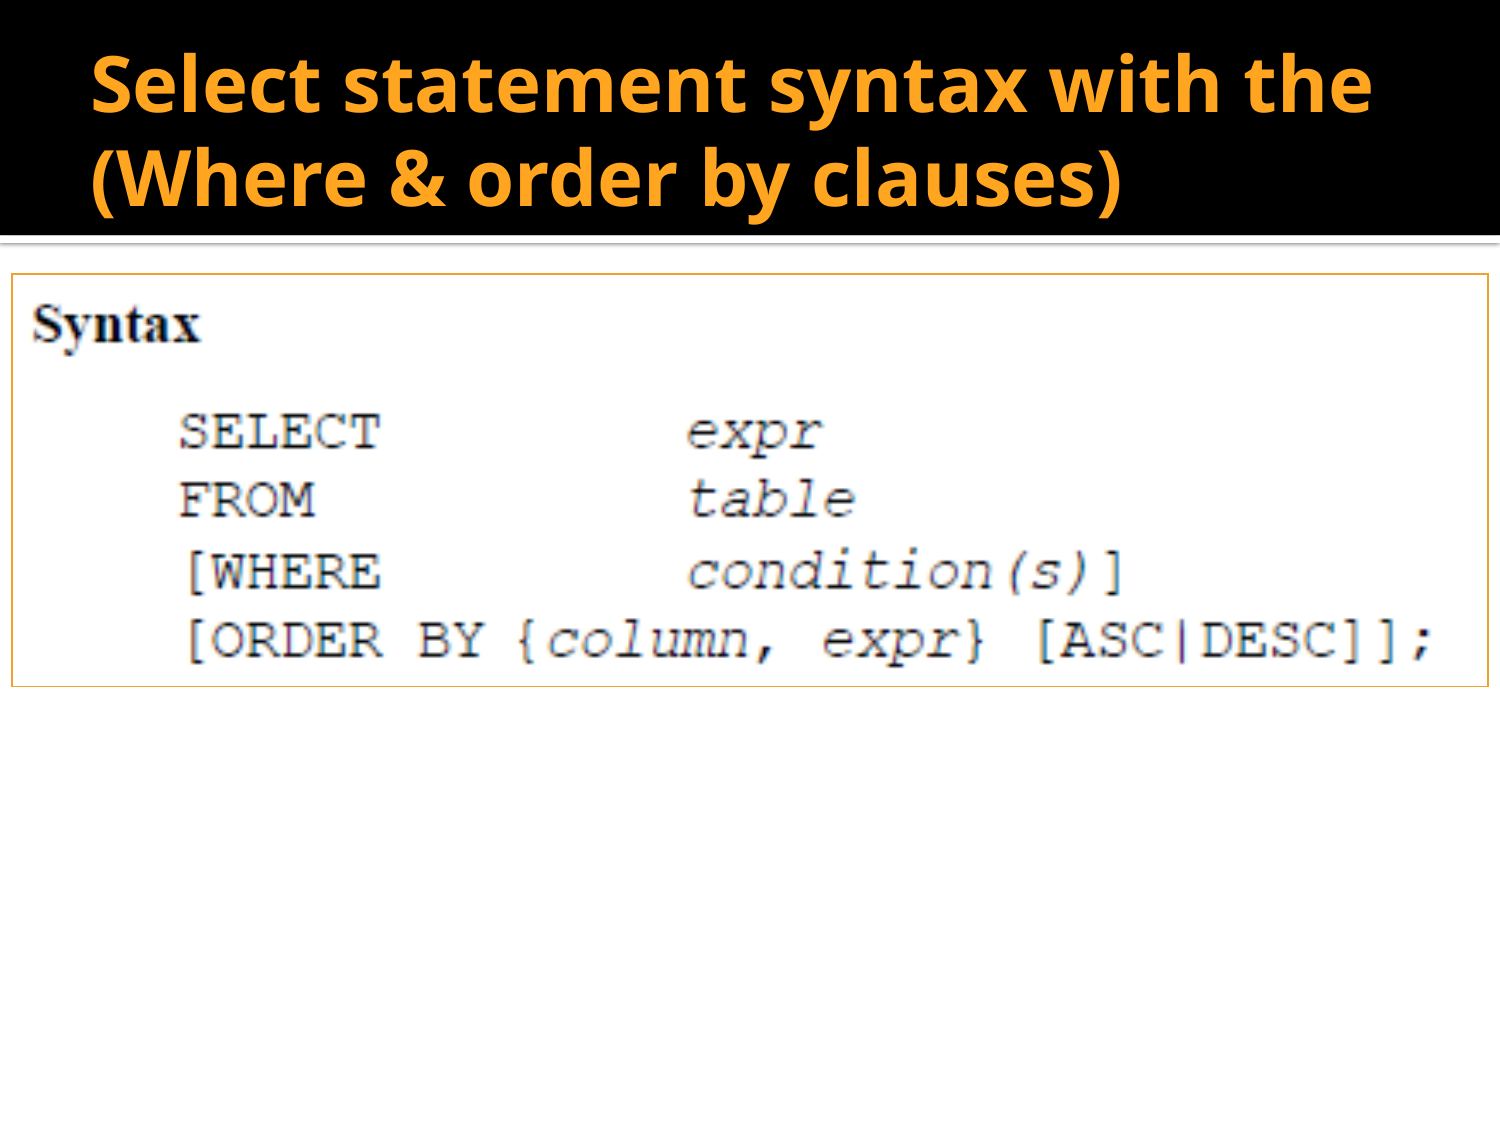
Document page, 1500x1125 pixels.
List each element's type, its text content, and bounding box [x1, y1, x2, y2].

picture [12, 274, 1488, 686]
title Select statement syntax with the (Where & order by clauses) [75, 25, 1425, 231]
